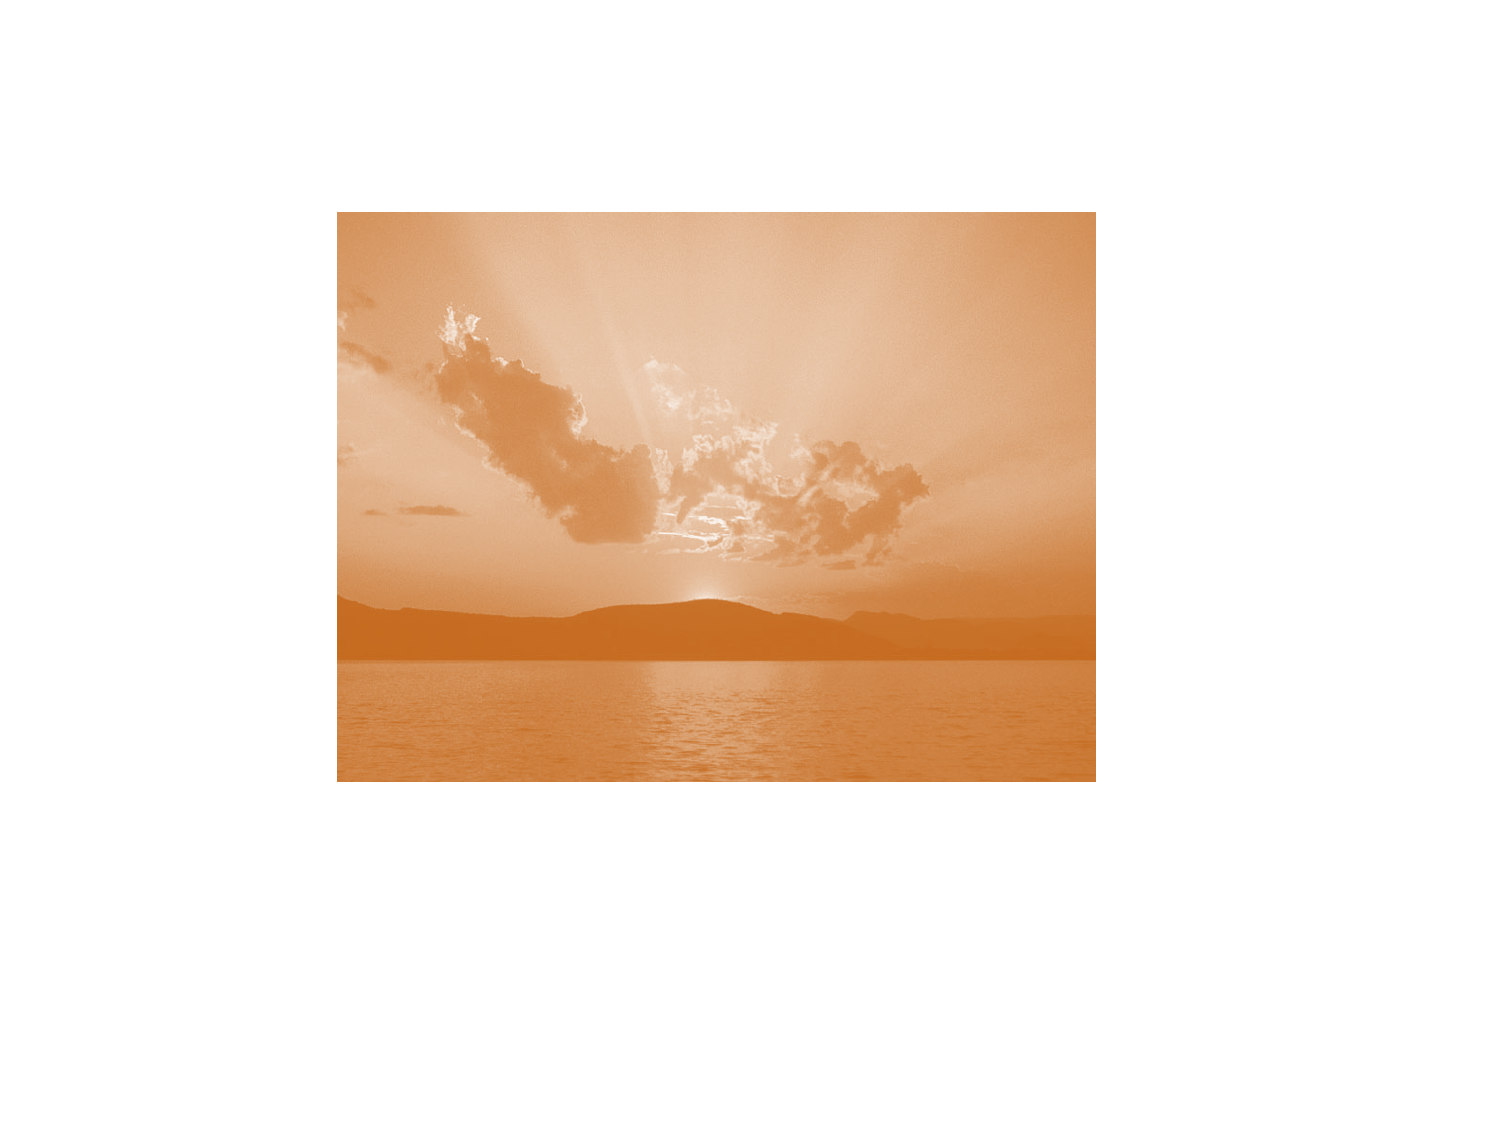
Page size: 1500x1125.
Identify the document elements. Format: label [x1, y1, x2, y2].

picture [337, 212, 1097, 782]
